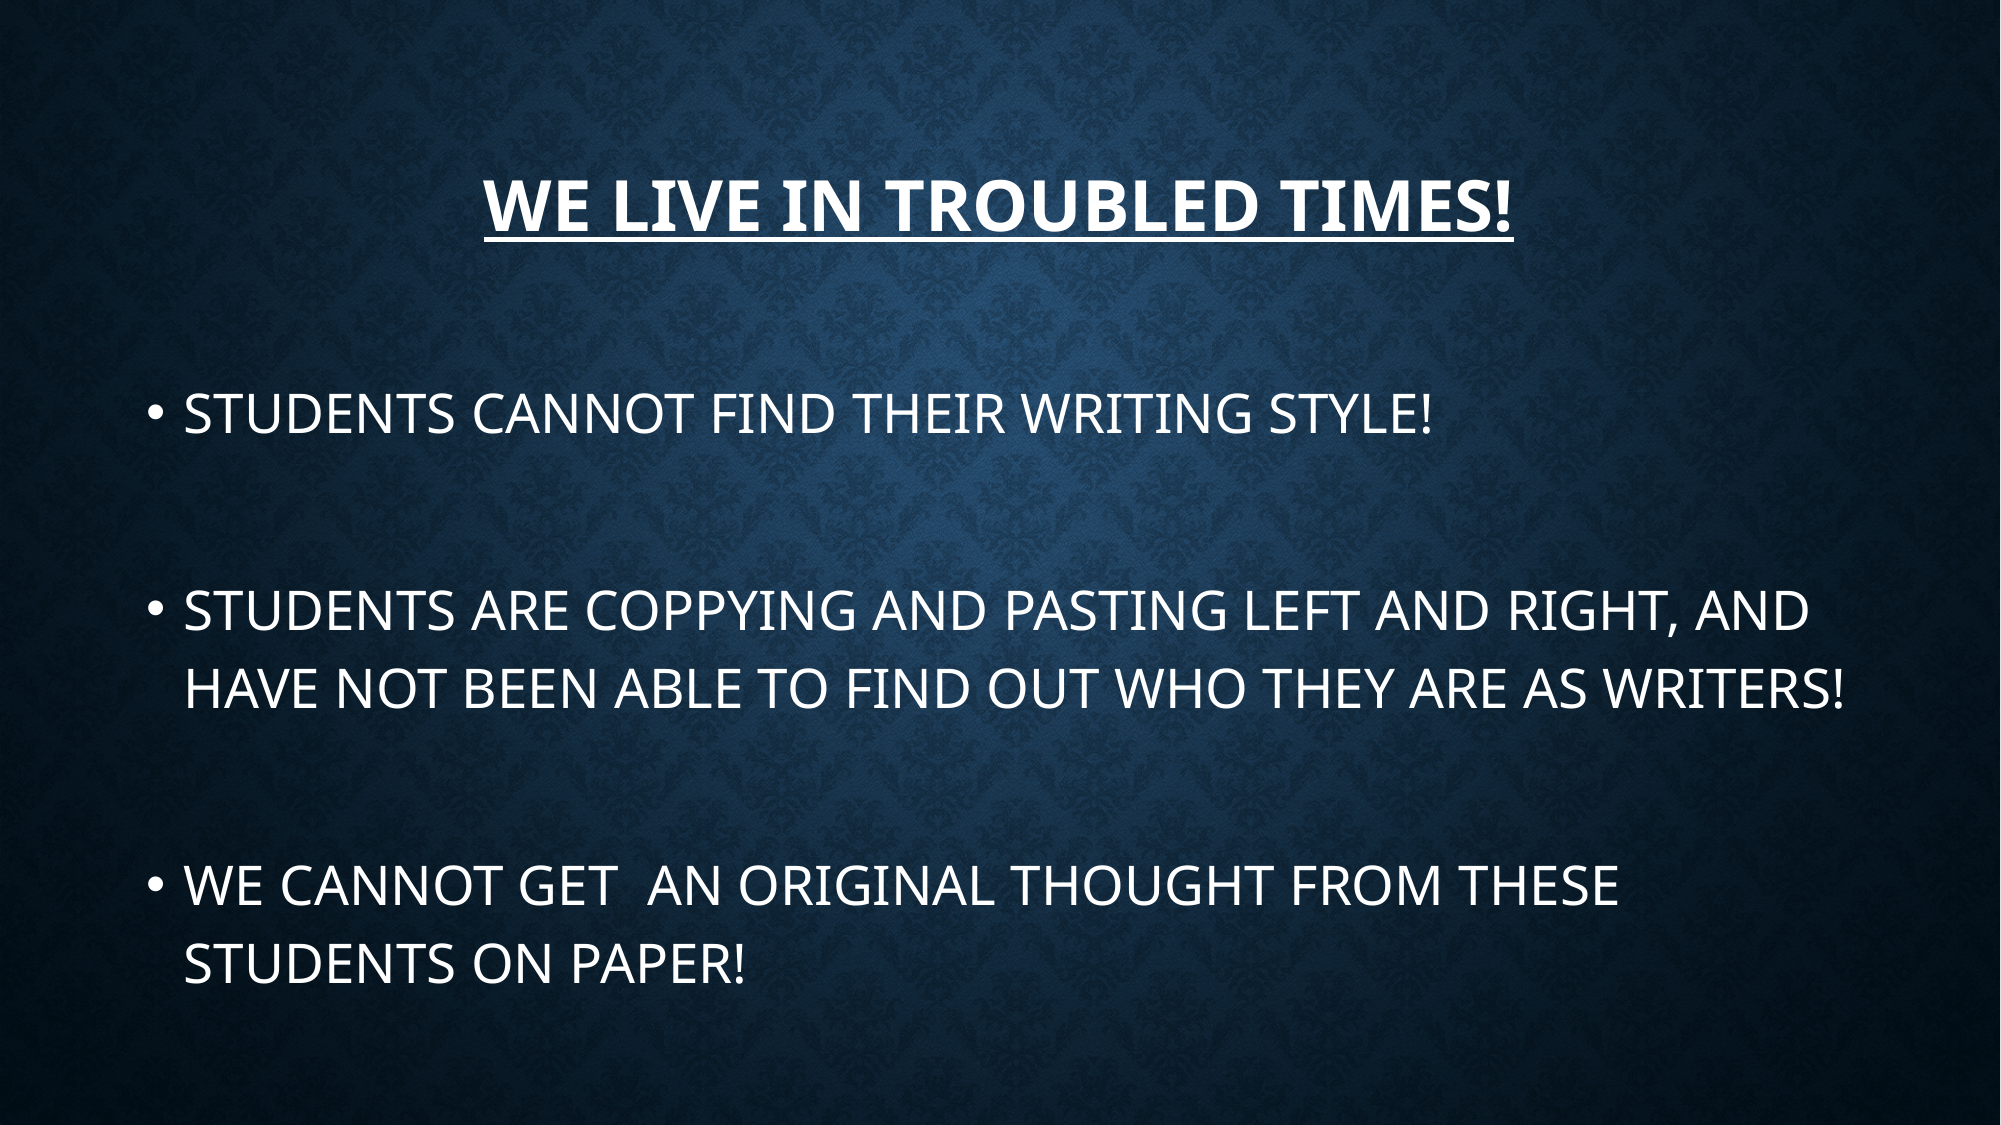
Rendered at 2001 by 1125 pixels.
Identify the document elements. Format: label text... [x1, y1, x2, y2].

list STUDENTS CANNOT FIND THEIR WRITING STYLE! STUDENTS ARE COPPYING AND PASTING LEFT AND RIGHT, AND HAVE NOT BEEN ABLE TO FIND OUT WHO THEY ARE AS WRITERS! WE CANNOT GET AN ORIGINAL THOUGHT FROM THESE STUDENTS ON PAPER! [130, 291, 1863, 1014]
title WE LIVE IN TROUBLED TIMES! [149, 99, 1849, 291]
